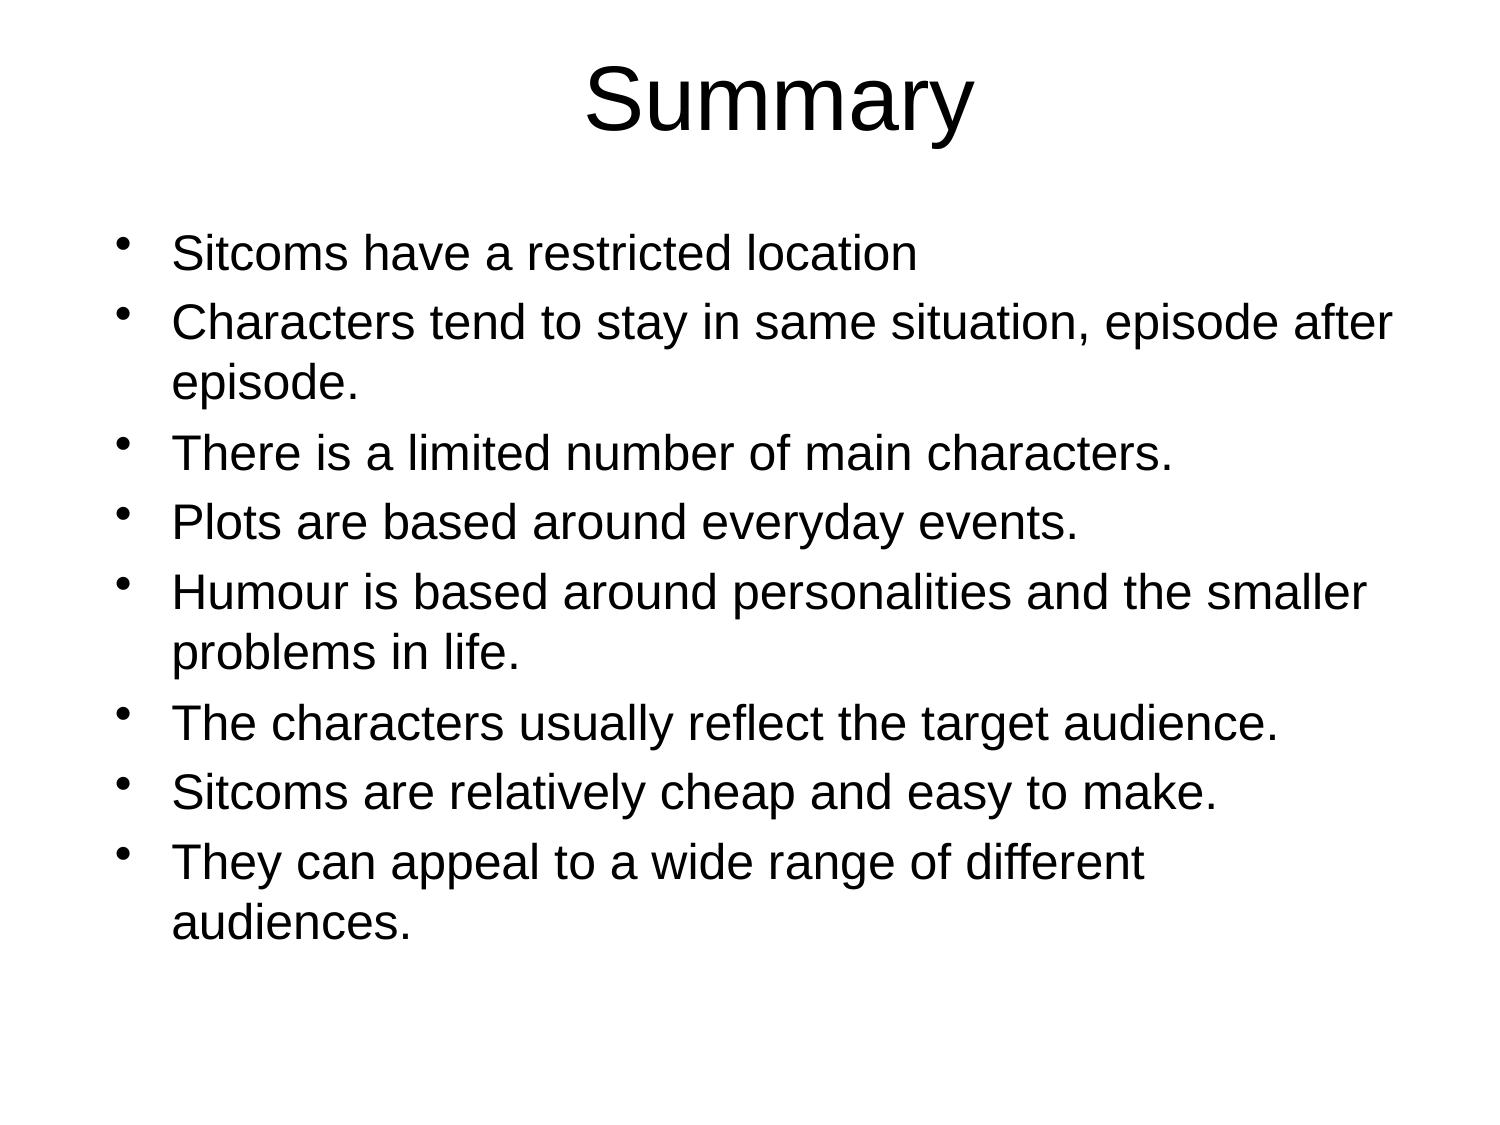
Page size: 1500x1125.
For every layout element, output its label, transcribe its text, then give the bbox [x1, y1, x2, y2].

list Sitcoms have a restricted location Characters tend to stay in same situation, episode after episode. There is a limited number of main characters. Plots are based around everyday events. Humour is based around personalities and the smaller problems in life. The characters usually reflect the target audience. Sitcoms are relatively cheap and easy to make. They can appeal to a wide range of different audiences. [99, 212, 1413, 1076]
title Summary [312, 0, 1248, 188]
